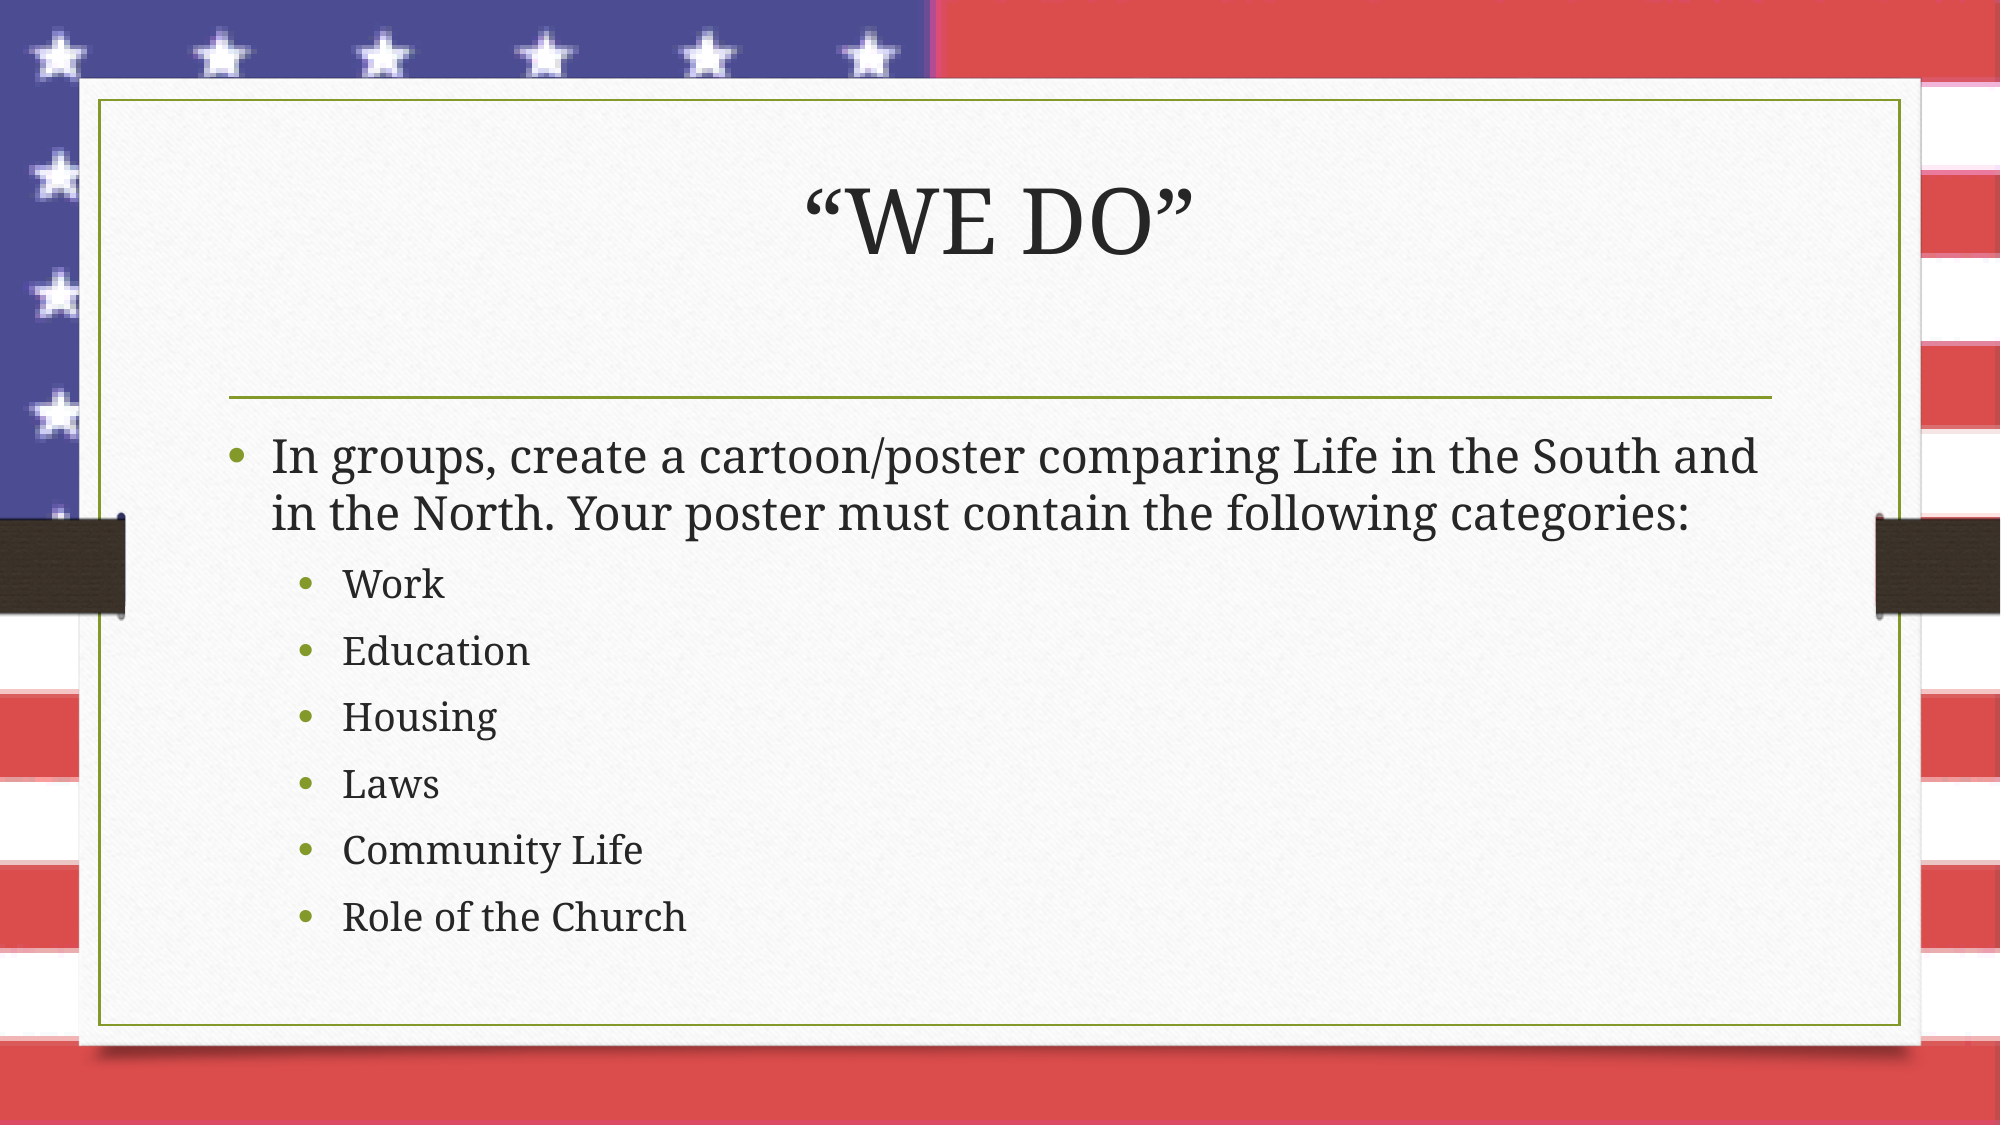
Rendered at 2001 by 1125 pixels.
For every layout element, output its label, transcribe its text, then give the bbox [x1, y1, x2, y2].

list In groups, create a cartoon/poster comparing Life in the South and in the North. Your poster must contain the following categories: Work Education Housing Laws Community Life Role of the Church [212, 419, 1788, 964]
picture [0, 0, 2001, 1125]
title “WE DO” [212, 111, 1788, 325]
